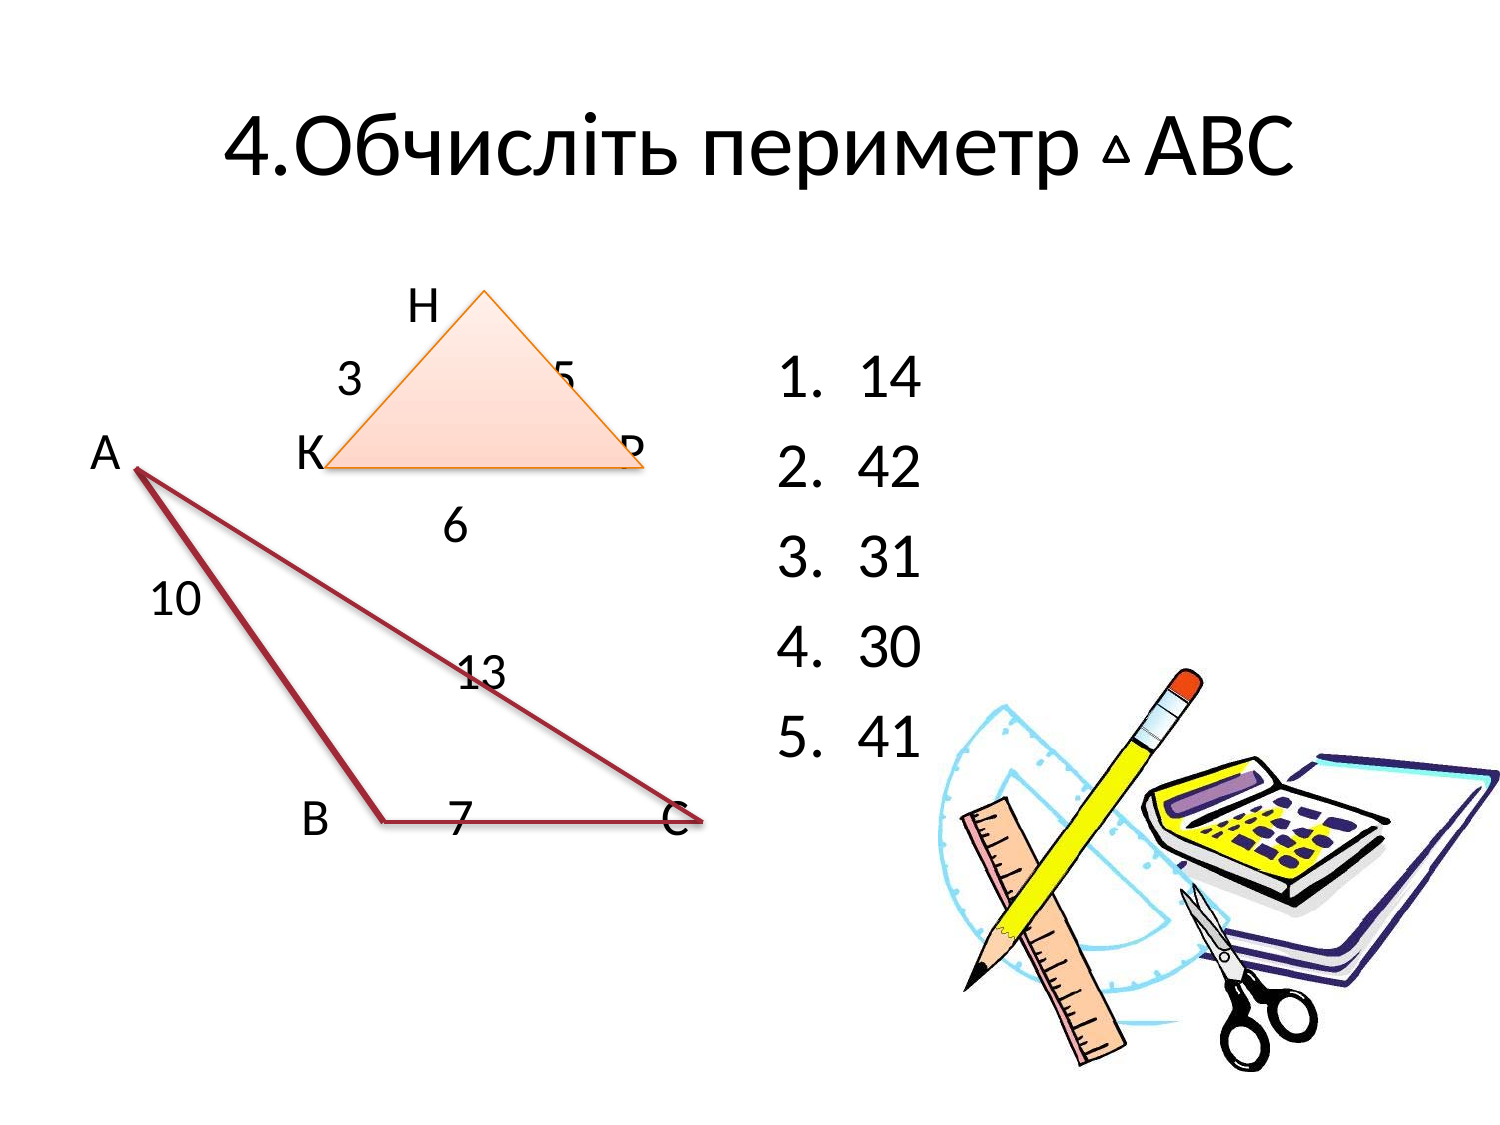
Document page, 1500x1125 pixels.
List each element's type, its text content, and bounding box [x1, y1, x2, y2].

text_box [325, 289, 644, 466]
list Н 3 5 А К Р 6 10 13 В 7 С [75, 262, 738, 1005]
picture [938, 668, 1500, 1072]
list 14 42 31 30 41 [761, 326, 998, 780]
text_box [135, 467, 703, 823]
title 4.Обчисліть периметр АВС [75, 45, 1425, 233]
text_box [1102, 135, 1130, 163]
